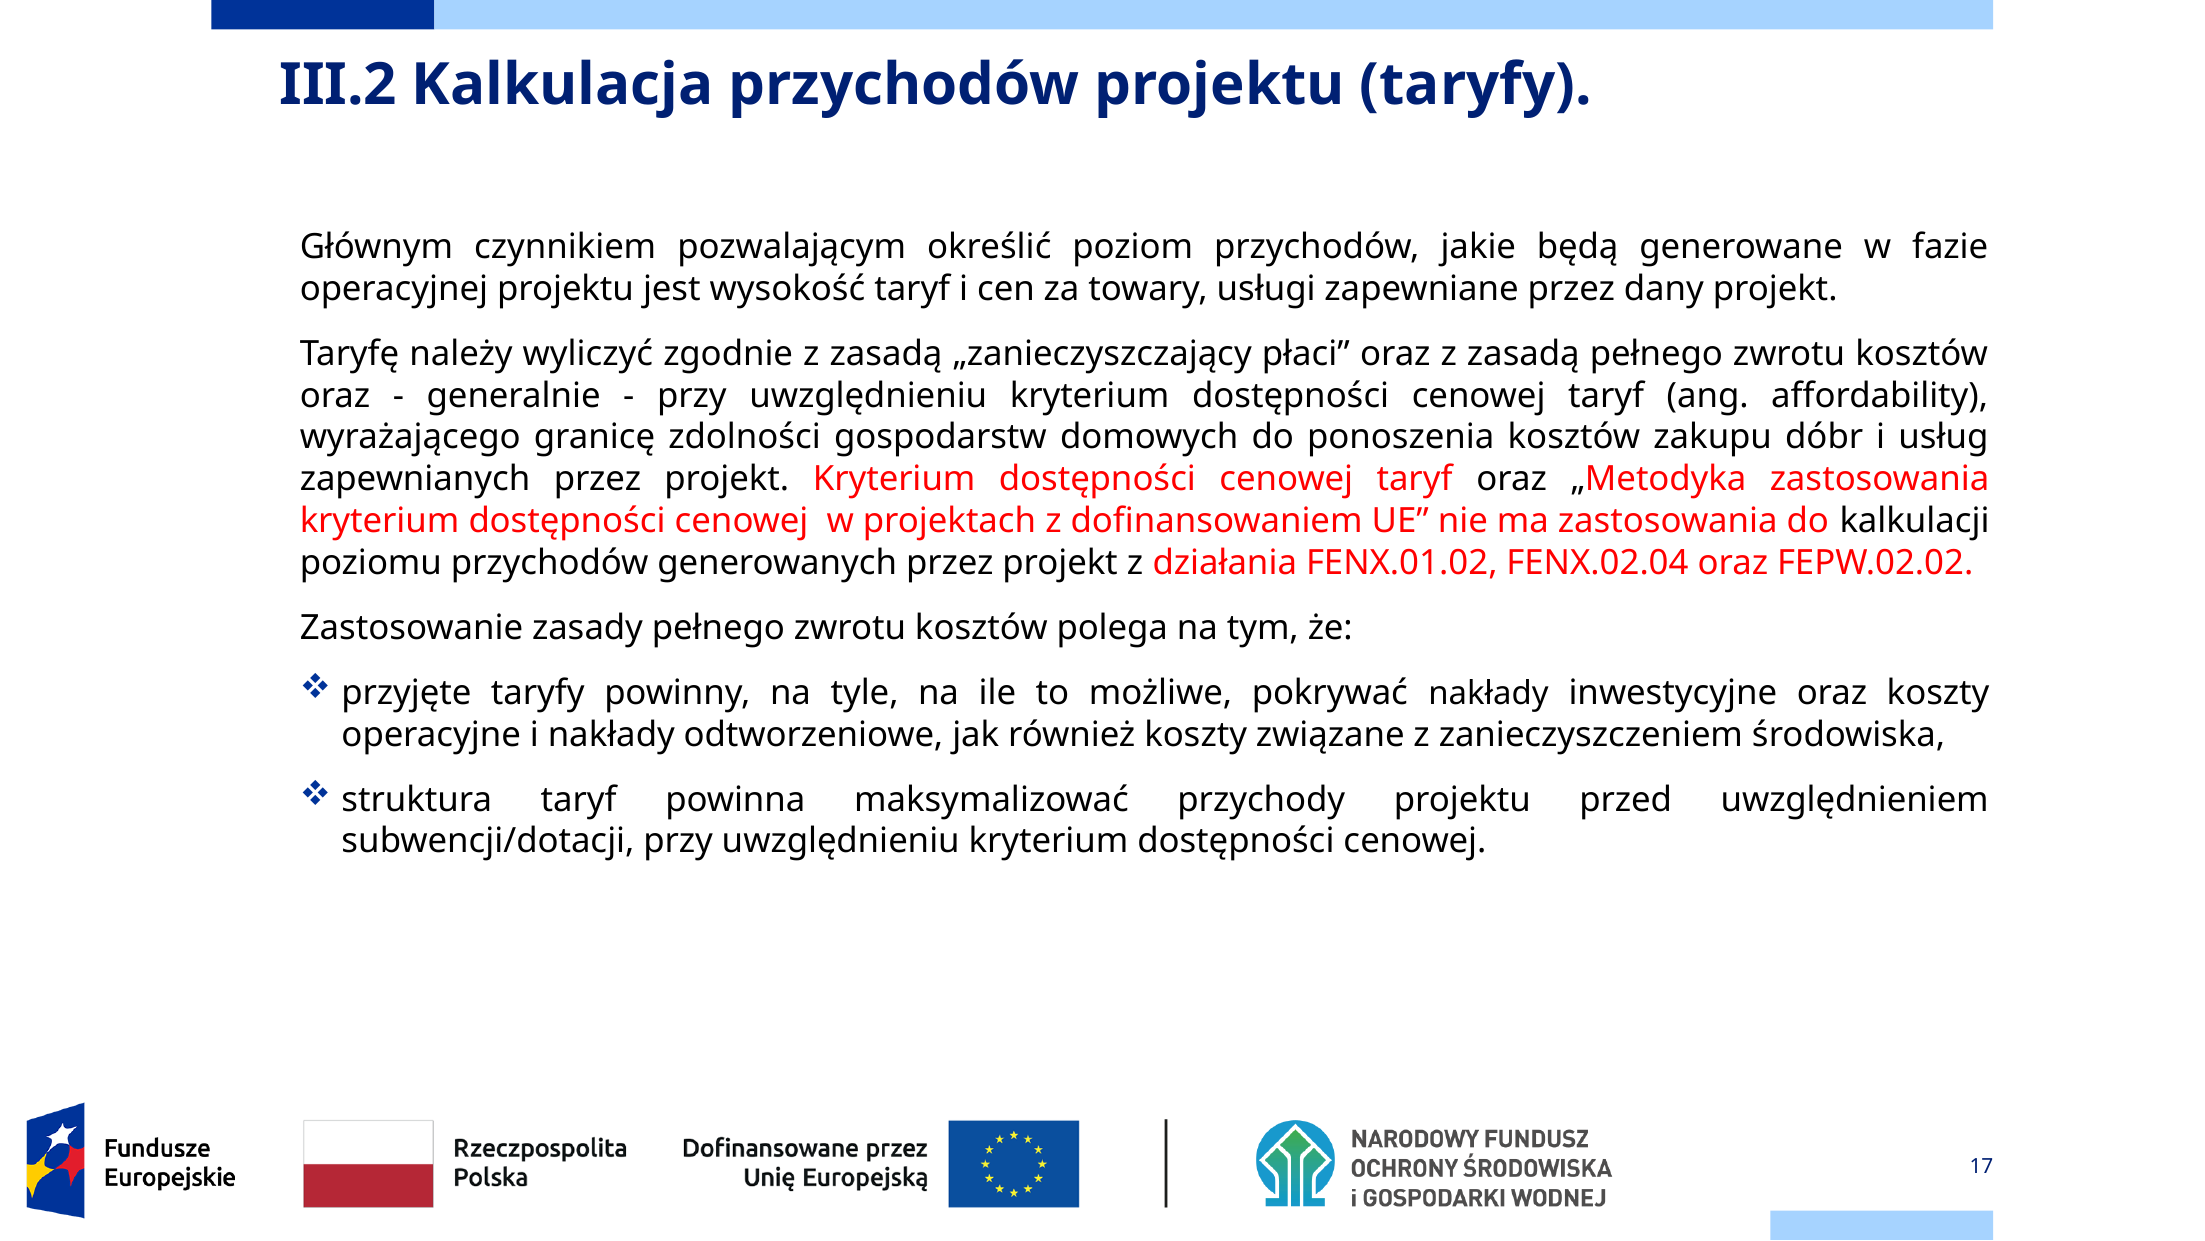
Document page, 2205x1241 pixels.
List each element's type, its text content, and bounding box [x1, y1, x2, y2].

title III.2 Kalkulacja przychodów projektu (taryfy). [279, 41, 1768, 219]
slide_number 17 [1770, 1151, 1993, 1182]
list Głównym czynnikiem pozwalającym określić poziom przychodów, jakie będą generowane w fazie operacyjnej projektu jest wysokość taryf i cen za towary, usługi zapewniane przez dany projekt. Taryfę należy wyliczyć zgodnie z zasadą „zanieczyszczający płaci” oraz z zasadą pełnego zwrotu kosztów oraz - generalnie - przy uwzględnieniu kryterium dostępności cenowej taryf (ang. affordability), wyrażającego granicę zdolności gospodarstw domowych do ponoszenia kosztów zakupu dóbr i usług zapewnianych przez projekt. Kryterium dostępności cenowej taryf oraz „Metodyka zastosowania kryterium dostępności cenowej w projektach z dofinansowaniem UE” nie ma zastosowania do kalkulacji poziomu przychodów generowanych przez projekt z działania FENX.01.02, FENX.02.04 oraz FEPW.02.02. Zastosowanie zasady pełnego zwrotu kosztów polega na tym, że: przyjęte taryfy powinny, na tyle, na ile to możliwe, pokrywać nakłady inwestycyjne oraz koszty operacyjne i nakłady odtworzeniowe, jak również koszty związane z zanieczyszczeniem środowiska, struktura taryf powinna maksymalizować przychody projektu przed uwzględnieniem subwencji/dotacji, przy uwzględnieniu kryterium dostępności cenowej. [299, 223, 1990, 956]
picture [0, 1071, 1647, 1241]
